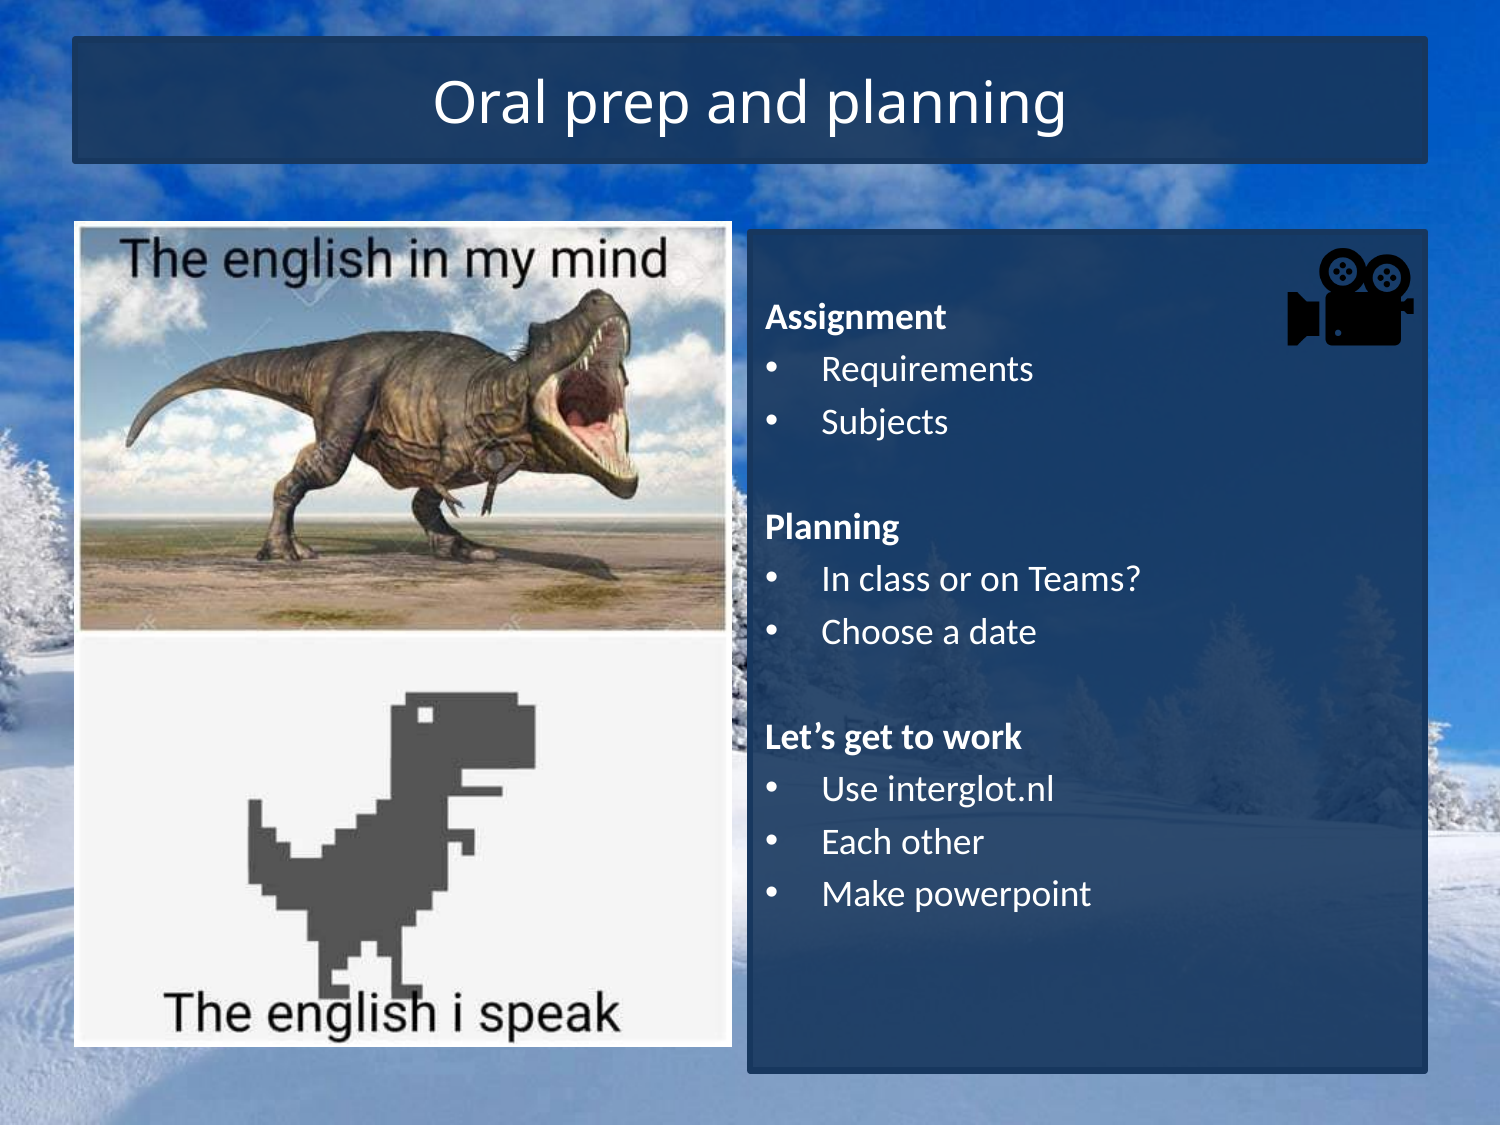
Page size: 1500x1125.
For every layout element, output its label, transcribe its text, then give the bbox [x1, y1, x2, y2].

picture [0, 0, 1500, 1125]
list Assignment Requirements Subjects Planning In class or on Teams? Choose a date Let’s get to work Use interglot.nl Each other Make powerpoint [747, 229, 1428, 1074]
title Oral prep and planning [72, 36, 1428, 164]
